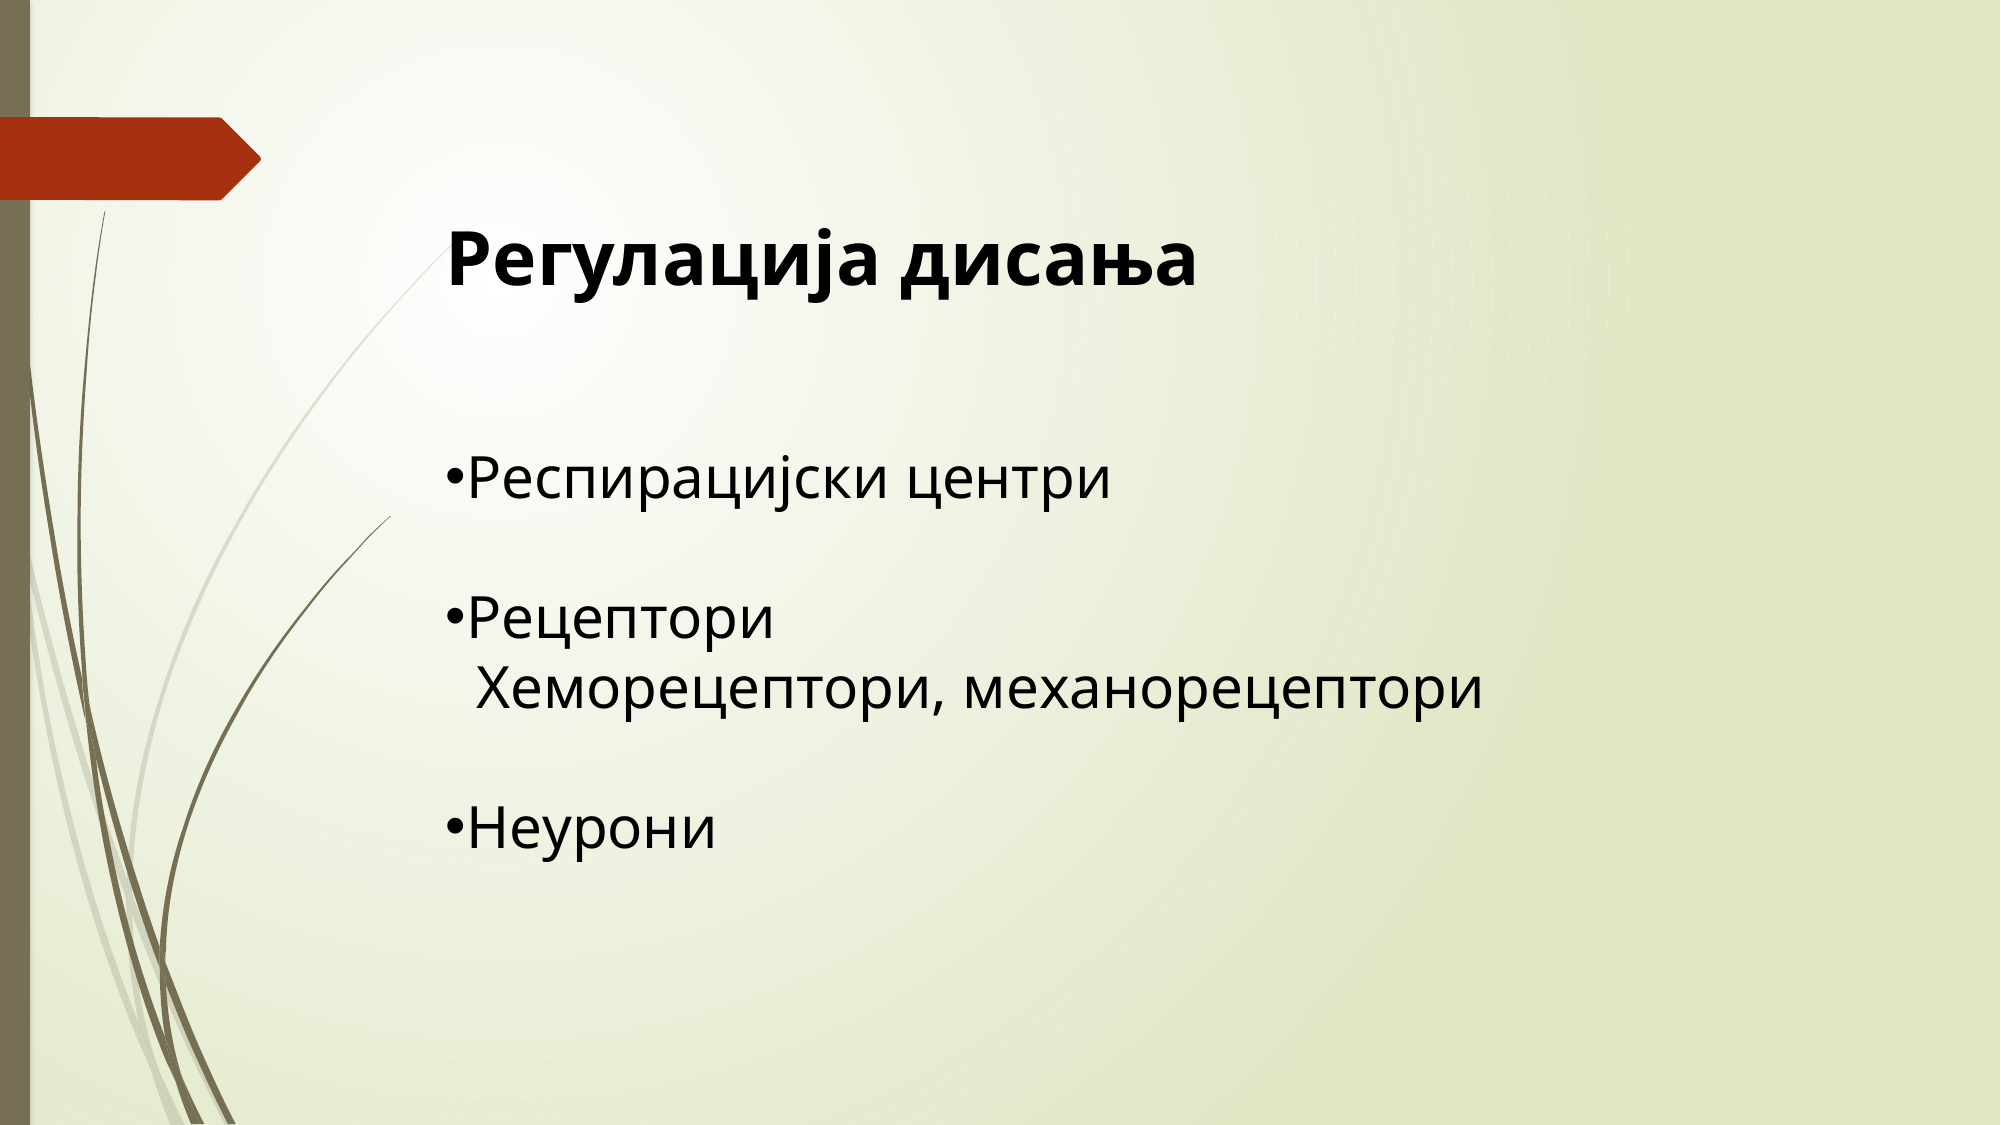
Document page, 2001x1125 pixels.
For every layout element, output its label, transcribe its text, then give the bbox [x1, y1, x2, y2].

text_box Регулација дисања Респирацијски центри Рецептори Хеморецептори, механорецептори Неурони [431, 202, 1500, 868]
